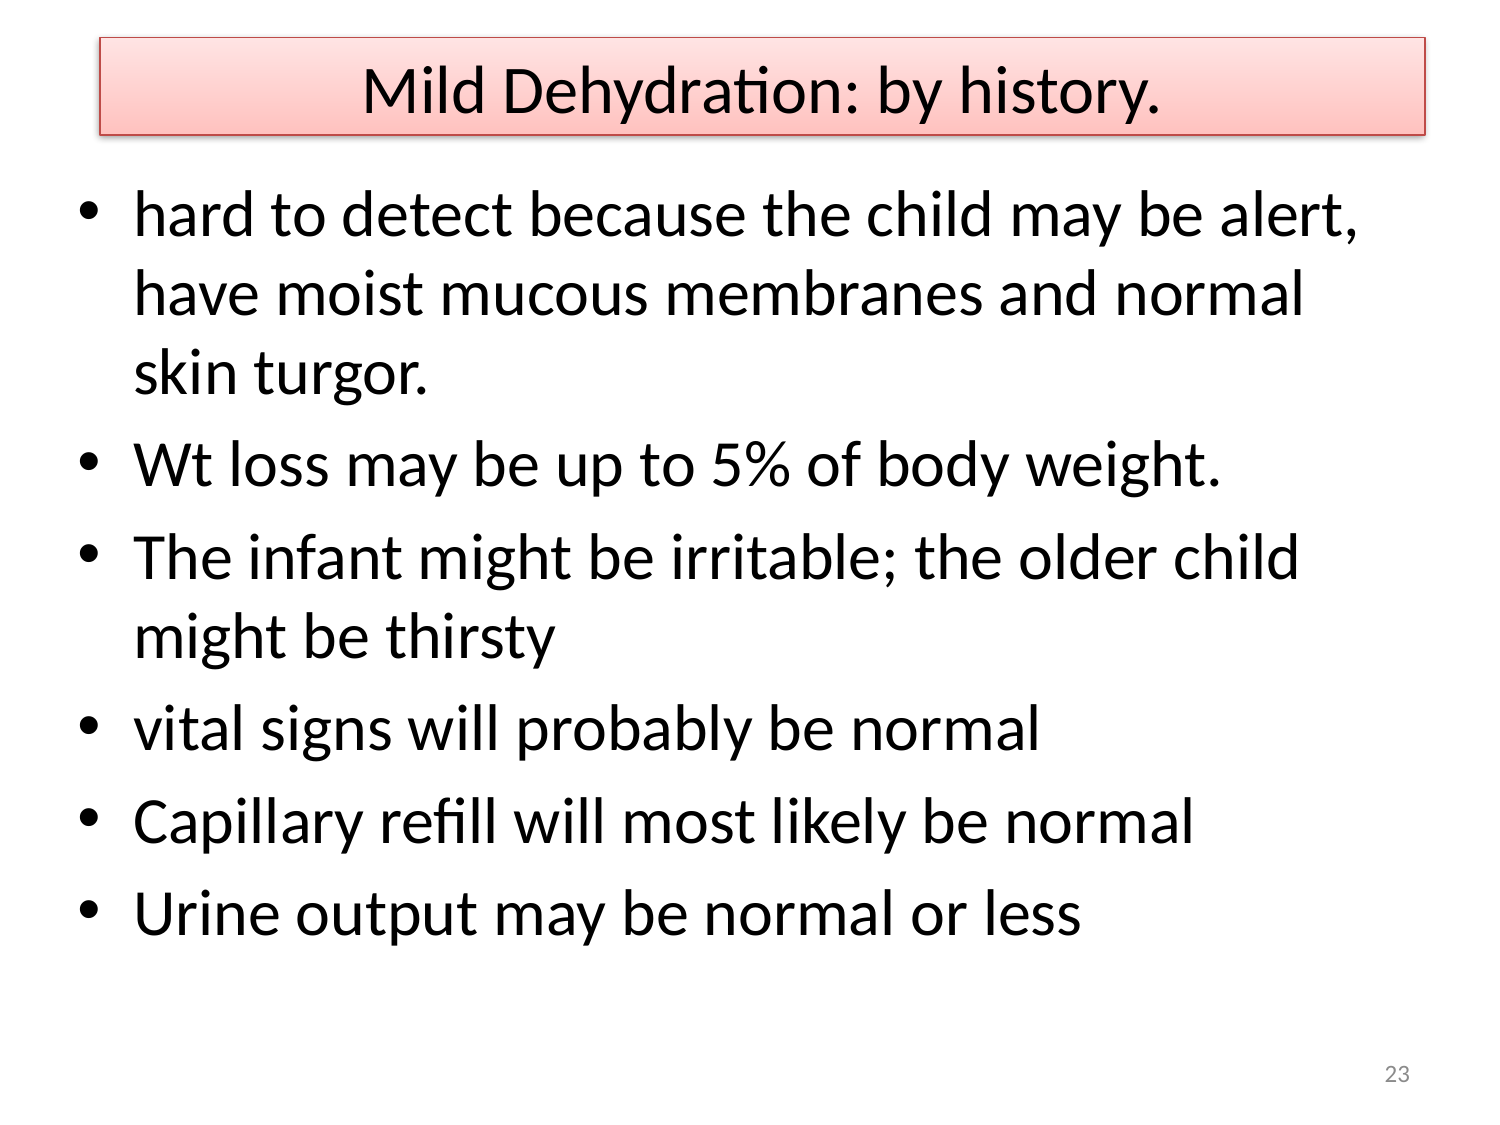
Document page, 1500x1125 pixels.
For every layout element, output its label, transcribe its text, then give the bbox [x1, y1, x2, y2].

list hard to detect because the child may be alert, have moist mucous membranes and normal skin turgor. Wt loss may be up to 5% of body weight. The infant might be irritable; the older child might be thirsty vital signs will probably be normal Capillary refill will most likely be normal Urine output may be normal or less [62, 162, 1425, 963]
slide_number 23 [1074, 1042, 1425, 1103]
title Mild Dehydration: by history. [99, 37, 1426, 136]
